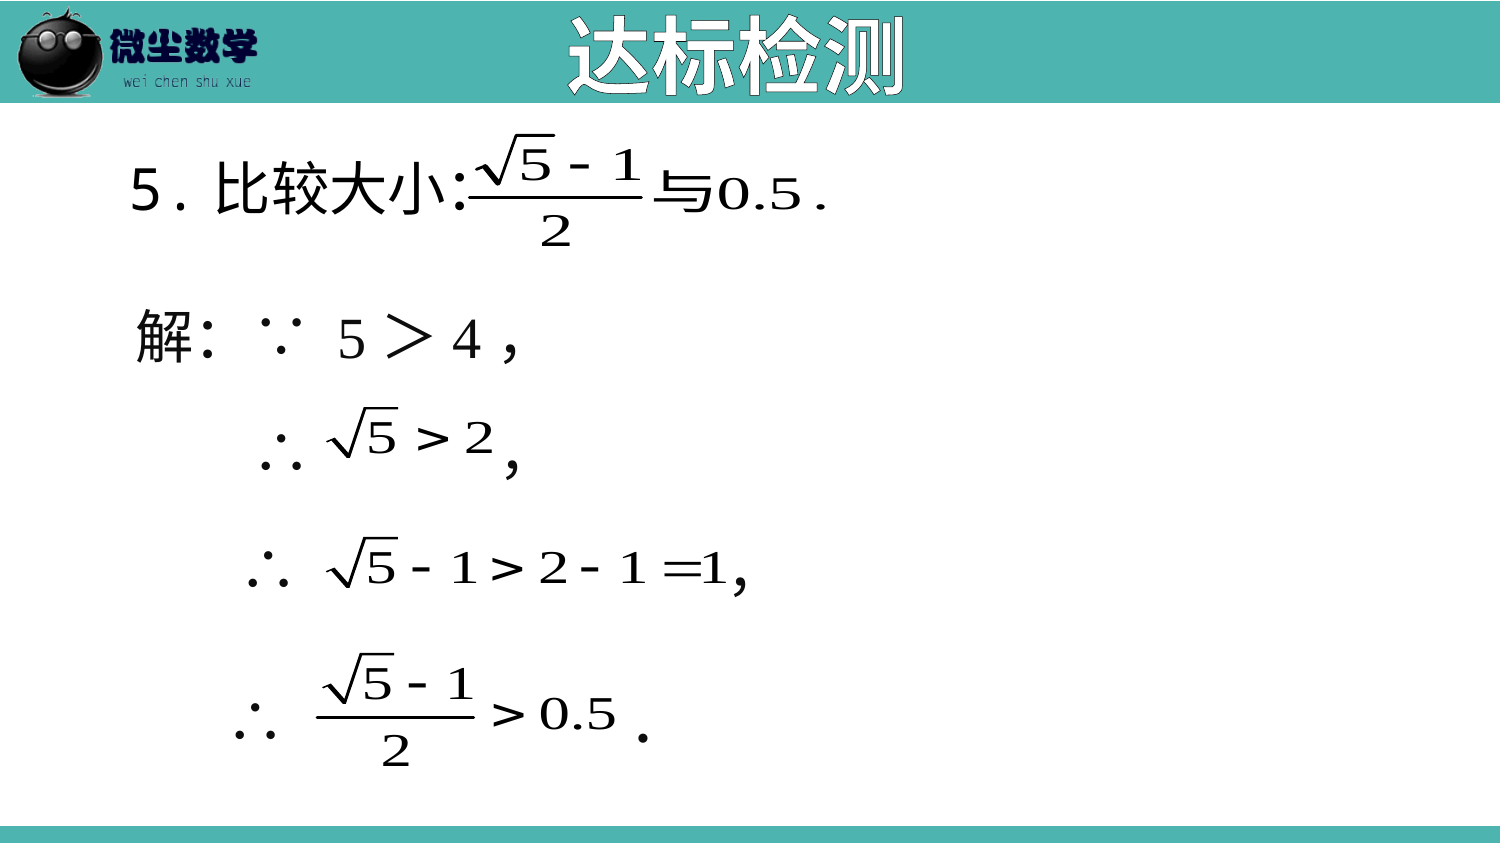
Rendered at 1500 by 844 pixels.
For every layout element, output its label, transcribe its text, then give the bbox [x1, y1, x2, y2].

text_box 达标检测 [554, 0, 920, 111]
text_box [315, 398, 505, 470]
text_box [306, 642, 626, 777]
text_box 解：∵ 5＞4， ∴ ， ∴ ， ∴ ． [121, 257, 1173, 763]
picture [0, 1, 1500, 843]
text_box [79, 123, 1261, 257]
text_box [315, 528, 735, 600]
